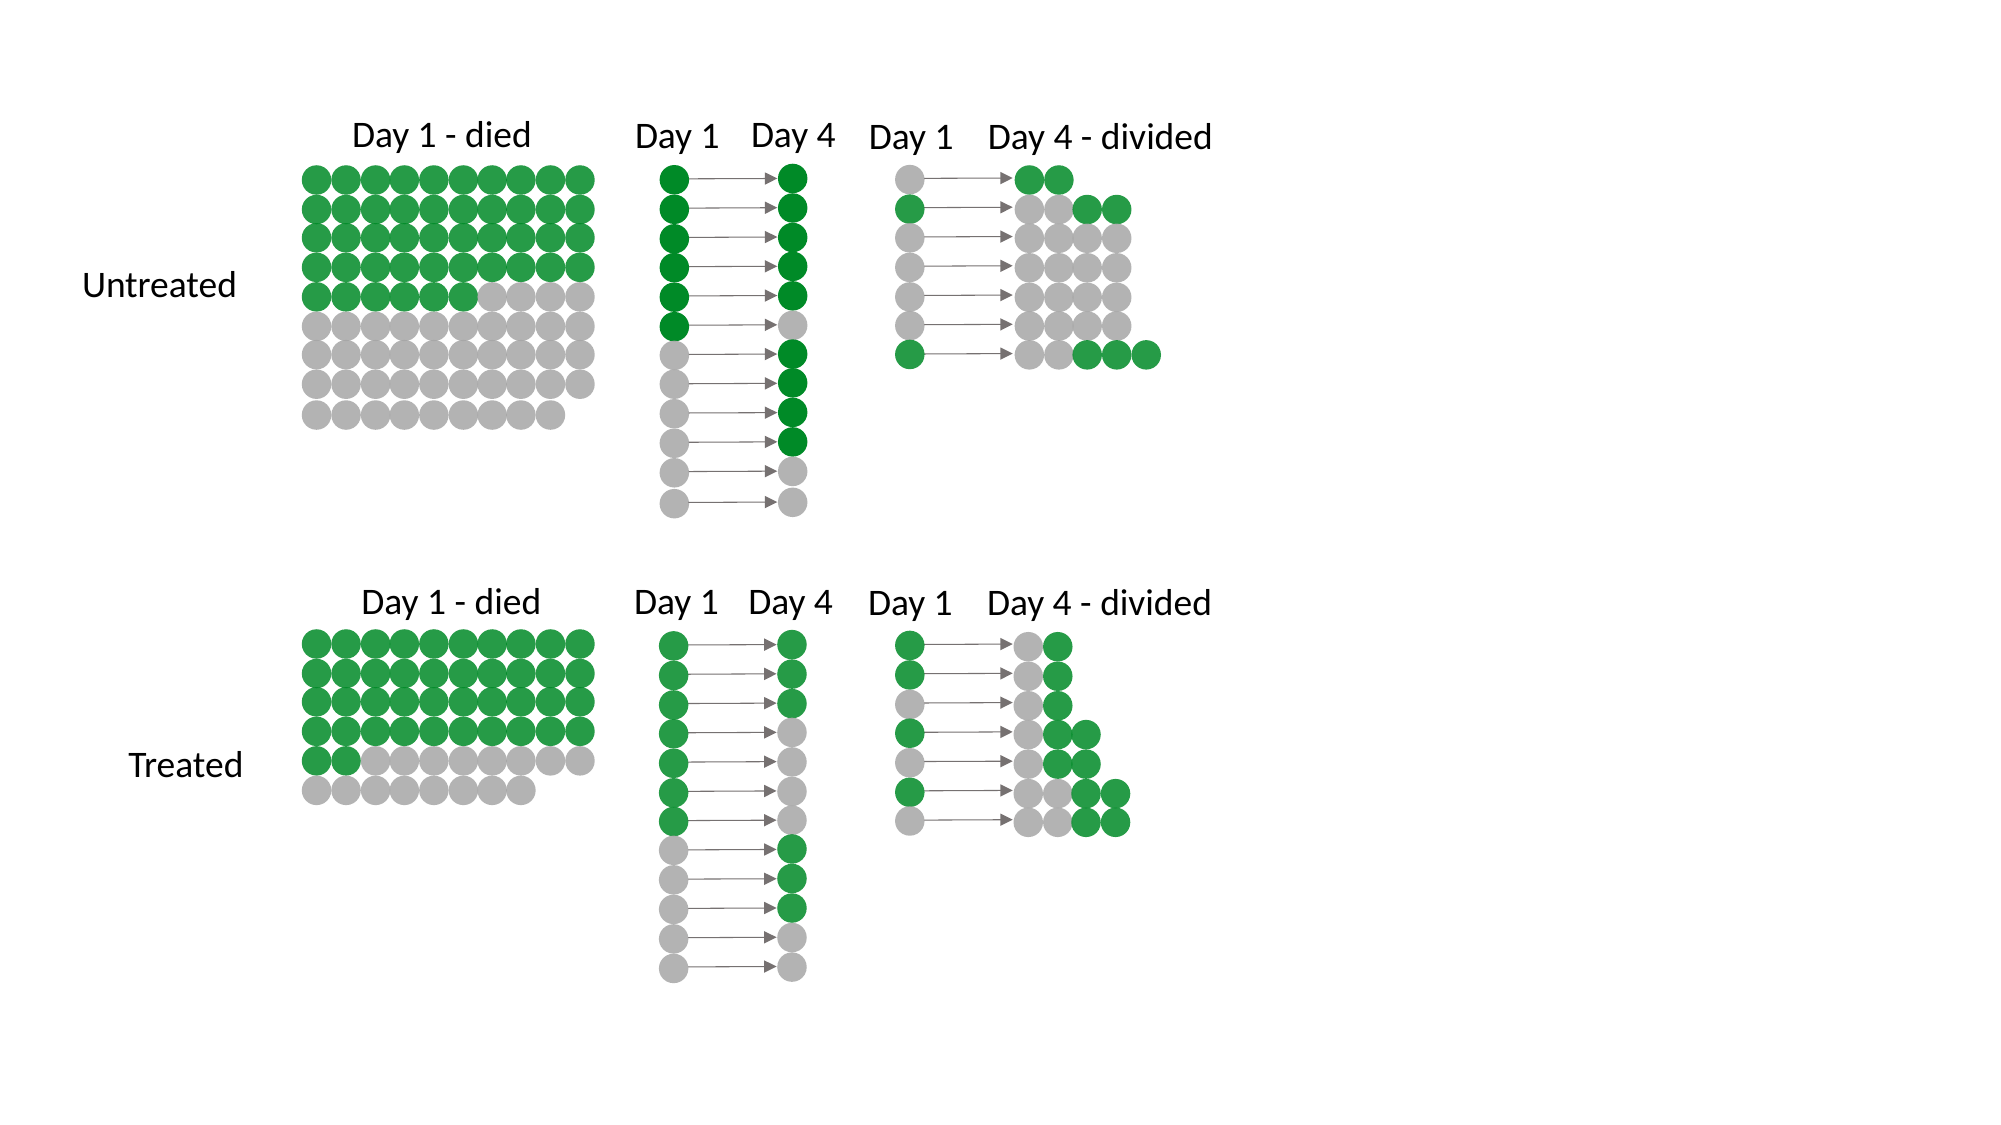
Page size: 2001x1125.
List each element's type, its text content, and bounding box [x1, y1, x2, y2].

text_box [564, 310, 596, 341]
text_box [534, 222, 565, 253]
text_box [893, 659, 926, 690]
text_box [418, 399, 448, 431]
text_box [447, 774, 478, 807]
text_box [388, 399, 419, 431]
text_box [388, 164, 419, 195]
text_box [418, 338, 449, 369]
text_box [330, 686, 361, 716]
text_box [776, 455, 809, 487]
text_box [330, 368, 361, 400]
text_box [300, 368, 331, 399]
text_box [658, 223, 691, 253]
text_box [1100, 193, 1133, 224]
text_box [658, 487, 691, 520]
text_box [1041, 777, 1072, 808]
text_box [658, 281, 691, 312]
text_box Day 4 [736, 103, 851, 163]
text_box [388, 281, 419, 312]
text_box [534, 368, 565, 399]
text_box [657, 747, 690, 778]
text_box [476, 399, 506, 431]
text_box [1070, 718, 1102, 749]
text_box [359, 338, 390, 369]
text_box [447, 281, 478, 312]
text_box [657, 923, 690, 954]
text_box [1071, 252, 1102, 282]
text_box [534, 164, 565, 195]
text_box [330, 164, 361, 195]
text_box [1043, 193, 1073, 224]
text_box [359, 251, 390, 282]
text_box [1013, 164, 1044, 195]
text_box [505, 164, 536, 195]
text_box [388, 368, 419, 400]
text_box [505, 222, 536, 252]
text_box [1100, 339, 1131, 371]
text_box [359, 630, 390, 659]
text_box [388, 745, 419, 776]
text_box [776, 687, 808, 718]
text_box [1070, 748, 1102, 779]
text_box [1130, 339, 1163, 371]
text_box [330, 628, 361, 659]
text_box [418, 774, 449, 807]
text_box Day 1 [620, 103, 735, 163]
text_box [330, 251, 361, 282]
text_box [893, 629, 926, 660]
text_box [418, 310, 449, 340]
text_box [776, 309, 809, 340]
text_box [893, 163, 926, 194]
text_box [505, 774, 537, 807]
text_box [657, 659, 690, 690]
text_box [300, 745, 331, 776]
text_box [418, 193, 449, 224]
text_box Day 1 - died [337, 102, 548, 163]
text_box [1070, 806, 1101, 839]
text_box [418, 657, 449, 688]
text_box [658, 339, 691, 370]
text_box [564, 686, 596, 716]
text_box [476, 251, 506, 282]
text_box [893, 338, 926, 371]
text_box [447, 251, 478, 282]
text_box [776, 658, 808, 689]
text_box [776, 951, 808, 983]
text_box [476, 310, 507, 340]
text_box [1013, 193, 1044, 224]
text_box [1100, 281, 1133, 312]
text_box [657, 717, 690, 748]
text_box [657, 952, 690, 985]
text_box [300, 715, 331, 746]
text_box [893, 776, 926, 807]
text_box [776, 162, 809, 193]
text_box [776, 280, 809, 311]
text_box [330, 281, 361, 311]
text_box [359, 222, 390, 253]
text_box [505, 657, 536, 688]
text_box [505, 310, 536, 340]
text_box [505, 251, 536, 282]
text_box [893, 251, 926, 282]
text_box [776, 338, 809, 368]
text_box [300, 657, 331, 687]
text_box [1041, 748, 1072, 779]
text_box [776, 628, 808, 659]
text_box [658, 310, 691, 341]
text_box [534, 629, 565, 659]
text_box [658, 427, 691, 458]
text_box [300, 193, 331, 223]
text_box [476, 222, 506, 252]
text_box [658, 163, 691, 194]
text_box [476, 164, 506, 195]
text_box [388, 715, 419, 746]
text_box [447, 222, 478, 253]
text_box [776, 862, 808, 893]
text_box [1012, 689, 1043, 720]
text_box [657, 805, 690, 836]
text_box [300, 222, 331, 253]
text_box [330, 193, 361, 224]
text_box [776, 486, 809, 519]
text_box [447, 310, 478, 340]
text_box Day 1 - died [346, 569, 557, 630]
text_box [564, 715, 596, 746]
text_box [534, 745, 565, 777]
text_box Day 4 - divided [973, 104, 1228, 165]
text_box [476, 338, 506, 369]
text_box [359, 745, 390, 776]
text_box [505, 630, 536, 659]
text_box [388, 657, 419, 687]
text_box [447, 657, 478, 687]
text_box [300, 281, 331, 312]
text_box [388, 338, 419, 369]
text_box [300, 164, 331, 195]
text_box [359, 399, 390, 431]
text_box [359, 774, 390, 807]
text_box [1013, 252, 1044, 283]
text_box [330, 745, 361, 775]
text_box [1012, 806, 1043, 839]
text_box [330, 222, 361, 252]
text_box [777, 426, 809, 457]
text_box [776, 396, 809, 427]
text_box [359, 193, 390, 223]
text_box [359, 281, 390, 312]
text_box [658, 251, 691, 282]
text_box [447, 399, 478, 431]
text_box [388, 774, 419, 807]
text_box [505, 715, 536, 746]
text_box [1041, 806, 1072, 839]
text_box [300, 686, 331, 717]
text_box Day 1 [853, 570, 968, 631]
text_box [447, 368, 478, 399]
text_box [1071, 339, 1102, 371]
text_box [893, 193, 926, 223]
text_box [776, 250, 809, 281]
text_box [564, 338, 596, 369]
text_box [1012, 748, 1043, 779]
text_box [418, 281, 449, 312]
text_box [1100, 310, 1133, 340]
text_box [893, 309, 926, 340]
text_box [1099, 777, 1132, 808]
text_box [476, 657, 507, 688]
text_box [505, 686, 536, 716]
text_box [330, 657, 361, 688]
text_box [657, 893, 690, 924]
text_box [893, 746, 926, 777]
text_box [776, 746, 808, 777]
text_box [359, 310, 390, 340]
text_box [505, 281, 536, 311]
text_box [564, 745, 596, 777]
text_box [776, 804, 808, 834]
text_box [658, 368, 691, 399]
text_box [388, 310, 419, 340]
text_box [1013, 339, 1044, 371]
text_box [418, 745, 449, 775]
text_box [1012, 660, 1043, 691]
text_box Day 1 [619, 569, 734, 630]
text_box [1071, 310, 1102, 340]
text_box [564, 657, 596, 688]
text_box [534, 338, 565, 369]
text_box [418, 251, 449, 282]
text_box [1043, 281, 1073, 312]
text_box [476, 281, 506, 312]
text_box [534, 193, 565, 223]
text_box [505, 745, 536, 775]
text_box [1041, 660, 1074, 691]
text_box [505, 368, 536, 400]
text_box [564, 222, 596, 252]
text_box [300, 628, 331, 659]
text_box [657, 864, 690, 895]
text_box [300, 310, 331, 340]
text_box [534, 715, 565, 746]
text_box [776, 775, 808, 806]
text_box [359, 686, 390, 717]
text_box [476, 630, 506, 659]
text_box [447, 745, 478, 776]
text_box [1071, 222, 1102, 253]
text_box [657, 834, 690, 865]
text_box [1043, 164, 1075, 195]
text_box [418, 630, 448, 659]
text_box [330, 399, 361, 431]
text_box Untreated [67, 252, 253, 313]
text_box [1013, 281, 1044, 312]
text_box [1041, 630, 1074, 661]
text_box [505, 193, 536, 224]
text_box [359, 657, 390, 687]
text_box [776, 921, 808, 952]
text_box [658, 456, 691, 488]
text_box [330, 774, 361, 807]
text_box [505, 338, 536, 369]
text_box [388, 222, 419, 253]
text_box [505, 399, 536, 431]
text_box [476, 715, 506, 746]
text_box [564, 164, 596, 195]
text_box [447, 686, 478, 717]
text_box [1013, 222, 1044, 253]
text_box [564, 251, 596, 282]
text_box [1070, 777, 1101, 808]
text_box [657, 777, 690, 807]
text_box [776, 833, 808, 864]
text_box [1071, 193, 1102, 224]
text_box [1013, 310, 1044, 340]
text_box [1012, 630, 1043, 661]
text_box [447, 338, 478, 369]
text_box [893, 222, 926, 253]
text_box Day 4 [733, 569, 849, 629]
text_box [776, 716, 808, 747]
text_box [893, 281, 926, 311]
text_box [1071, 281, 1102, 312]
text_box [388, 251, 419, 282]
text_box Day 1 [854, 104, 969, 165]
text_box Day 4 - divided [972, 570, 1228, 631]
text_box [330, 715, 361, 746]
text_box [658, 193, 691, 224]
text_box [776, 367, 809, 398]
text_box [776, 221, 809, 252]
text_box [534, 686, 565, 717]
text_box [893, 688, 926, 719]
text_box [447, 164, 478, 195]
text_box [388, 686, 419, 717]
text_box [534, 399, 567, 431]
text_box [447, 630, 478, 659]
text_box [777, 192, 809, 223]
text_box [359, 368, 390, 399]
text_box [447, 715, 478, 746]
text_box [300, 251, 331, 282]
text_box [476, 745, 506, 776]
text_box [1099, 806, 1132, 839]
text_box [418, 686, 449, 716]
text_box [359, 715, 390, 746]
text_box [1012, 777, 1043, 808]
text_box [330, 310, 361, 340]
text_box [1043, 339, 1073, 371]
text_box [534, 310, 565, 340]
text_box [1041, 689, 1074, 720]
text_box [893, 717, 926, 748]
text_box [564, 281, 596, 311]
text_box [418, 222, 449, 252]
text_box [388, 630, 419, 659]
text_box [1100, 222, 1133, 253]
text_box [1041, 718, 1072, 749]
text_box [418, 164, 448, 195]
text_box [534, 251, 565, 282]
text_box [1043, 252, 1073, 282]
text_box [418, 368, 449, 400]
text_box [300, 774, 331, 807]
text_box [476, 686, 506, 716]
text_box [534, 281, 565, 312]
text_box [657, 630, 690, 661]
text_box [1043, 222, 1073, 253]
text_box [388, 193, 419, 223]
text_box [564, 368, 596, 401]
text_box [447, 193, 478, 223]
text_box [330, 338, 361, 369]
text_box [300, 399, 331, 431]
text_box [418, 715, 449, 746]
text_box [1012, 718, 1043, 749]
text_box Treated [113, 732, 259, 793]
text_box [1043, 310, 1073, 340]
text_box [476, 193, 507, 224]
text_box [657, 689, 690, 719]
text_box [893, 805, 926, 837]
text_box [476, 368, 506, 400]
text_box [300, 338, 331, 369]
text_box [476, 774, 507, 807]
text_box [534, 657, 565, 687]
text_box [564, 193, 596, 224]
text_box [1100, 252, 1133, 283]
text_box [658, 397, 691, 428]
text_box [564, 628, 596, 659]
text_box [776, 892, 808, 923]
text_box [359, 164, 390, 195]
